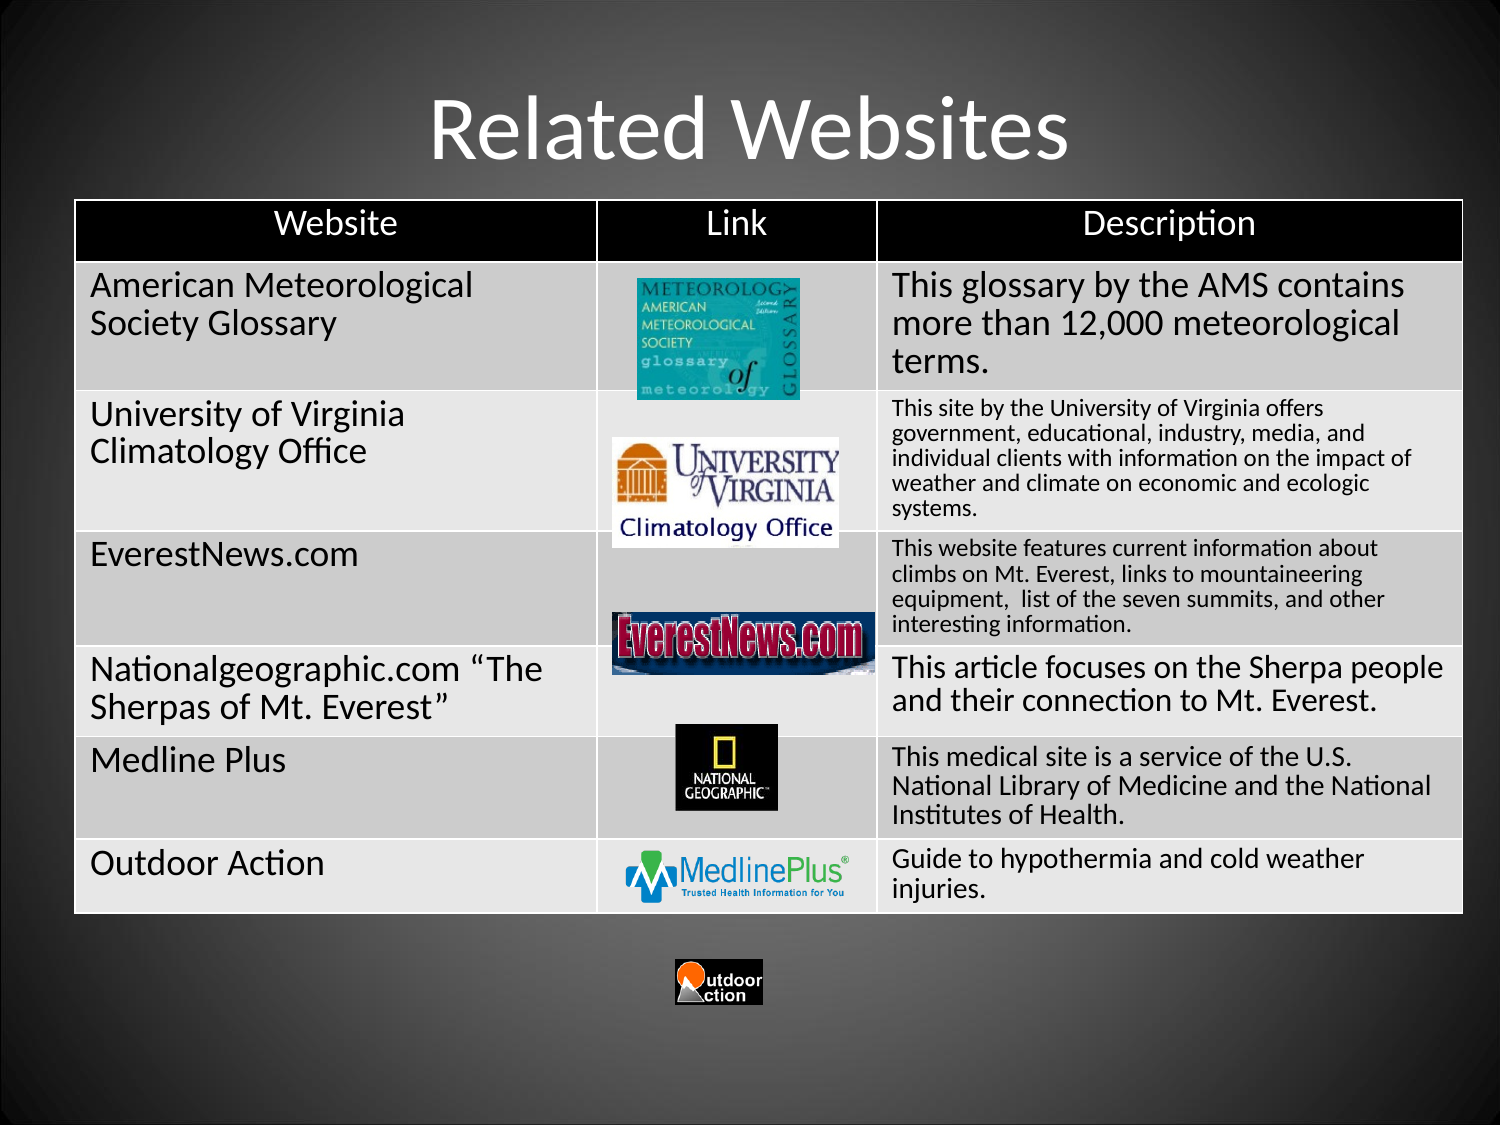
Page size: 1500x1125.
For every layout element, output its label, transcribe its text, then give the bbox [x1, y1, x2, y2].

table_cell This glossary by the AMS contains more than 12,000 meteorological terms. [878, 263, 1462, 390]
table_cell [598, 263, 876, 390]
table_cell EverestNews.com [76, 532, 596, 645]
table_cell Nationalgeographic.com “The Sherpas of Mt. Everest” [76, 647, 596, 736]
table_cell [598, 840, 876, 912]
table_cell This site by the University of Virginia offers government, educational, industry, media, and individual clients with information on the impact of weather and climate on economic and ecologic systems. [878, 391, 1462, 530]
table_header Description [878, 201, 1462, 261]
table_cell This medical site is a service of the U.S. National Library of Medicine and the National Institutes of Health. [878, 737, 1462, 838]
table_cell This website features current information about climbs on Mt. Everest, links to mountaineering equipment, list of the seven summits, and other interesting information. [878, 532, 1462, 645]
table_cell Medline Plus [76, 737, 596, 838]
table_cell [598, 532, 876, 645]
table_cell University of Virginia Climatology Office [76, 391, 596, 530]
picture [0, 0, 1500, 1125]
table_cell Guide to hypothermia and cold weather injuries. [878, 840, 1462, 912]
table_header Website [76, 201, 596, 261]
table_cell [598, 391, 876, 530]
table_cell Outdoor Action [76, 840, 596, 912]
table_cell [598, 647, 876, 736]
table_cell [598, 737, 876, 838]
table_header Link [598, 201, 876, 261]
table_cell This article focuses on the Sherpa people and their connection to Mt. Everest. [878, 647, 1462, 736]
title Related Websites [74, 44, 1426, 199]
table_cell American Meteorological Society Glossary [76, 263, 596, 390]
